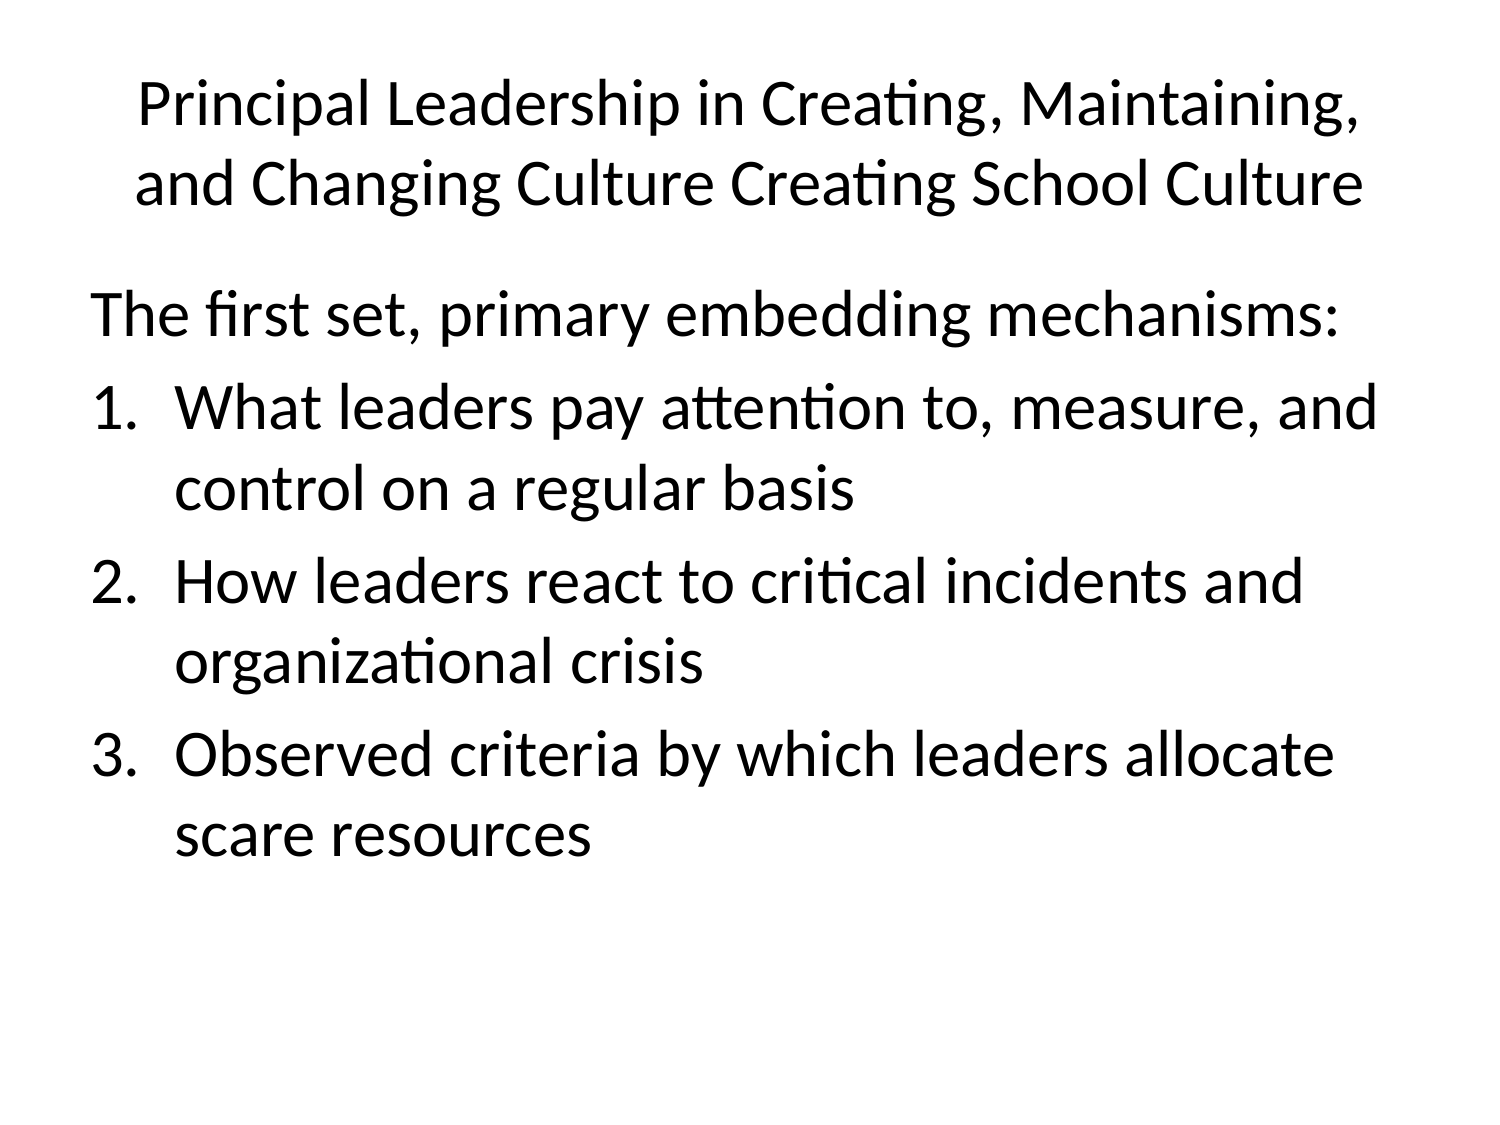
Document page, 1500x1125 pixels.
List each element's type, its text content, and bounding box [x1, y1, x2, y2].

title Principal Leadership in Creating, Maintaining, and Changing Culture Creating School Culture [75, 45, 1425, 233]
list The first set, primary embedding mechanisms: What leaders pay attention to, measure, and control on a regular basis How leaders react to critical incidents and organizational crisis Observed criteria by which leaders allocate scare resources [75, 262, 1425, 1005]
